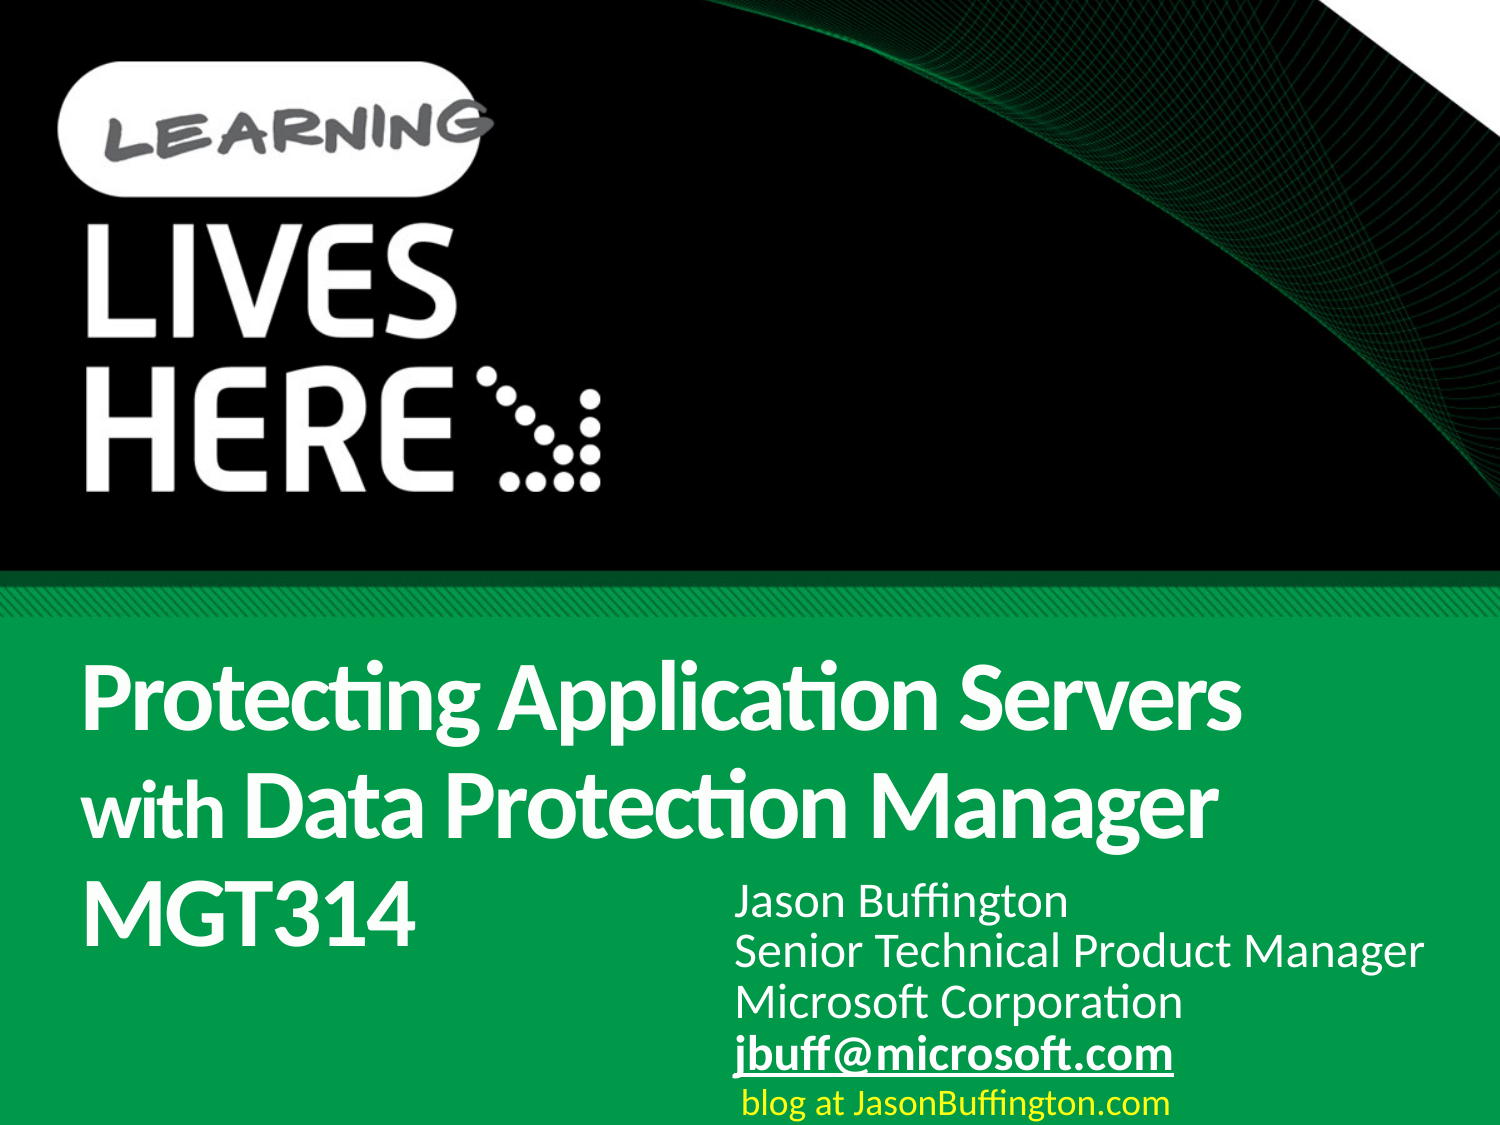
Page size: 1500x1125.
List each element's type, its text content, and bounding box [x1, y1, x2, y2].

subtitle Jason Buffington Senior Technical Product Manager Microsoft Corporation jbuff@microsoft.com [734, 876, 1500, 952]
picture [0, 0, 1500, 1125]
text_box blog at JasonBuffington.com [726, 1077, 1187, 1125]
title Protecting Application Servers with Data Protection Manager MGT314 [80, 644, 1447, 864]
